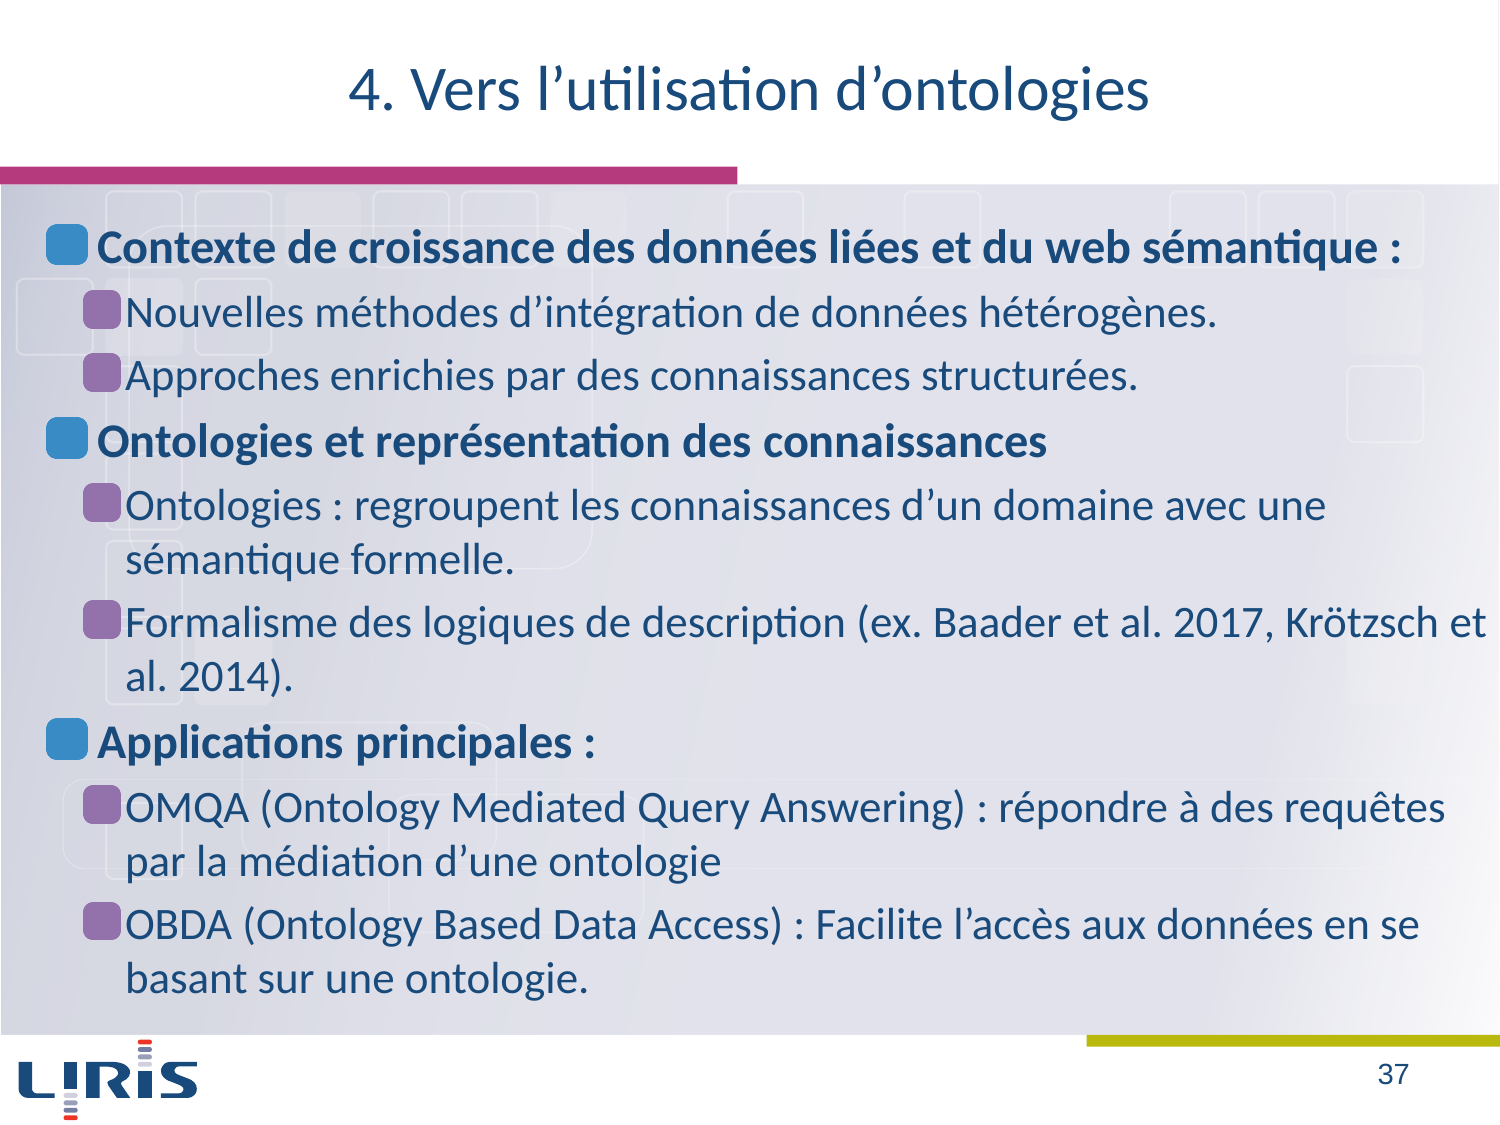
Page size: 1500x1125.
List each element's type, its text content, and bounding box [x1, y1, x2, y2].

picture [83, 353, 121, 392]
picture [1, 185, 1499, 1034]
list Contexte de croissance des données liées et du web sémantique : Nouvelles méthodes d’intégration de données hétérogènes. Approches enrichies par des connaissances structurées. Ontologies et représentation des connaissances Ontologies : regroupent les connaissances d’un domaine avec une sémantique formelle. Formalisme des logiques de description (ex. Baader et al. 2017, Krötzsch et al. 2014). Applications principales : OMQA (Ontology Mediated Query Answering) : répondre à des requêtes par la médiation d’une ontologie OBDA (Ontology Based Data Access) : Facilite l’accès aux données en se basant sur une ontologie. [31, 208, 1500, 1012]
slide_number 37 [1230, 1042, 1425, 1103]
picture [46, 417, 88, 459]
picture [83, 902, 121, 940]
picture [46, 718, 88, 760]
picture [46, 224, 88, 265]
picture [83, 600, 121, 639]
title 4. Vers l’utilisation d’ontologies [75, 38, 1425, 132]
picture [83, 785, 121, 824]
picture [83, 290, 121, 329]
picture [83, 483, 121, 522]
